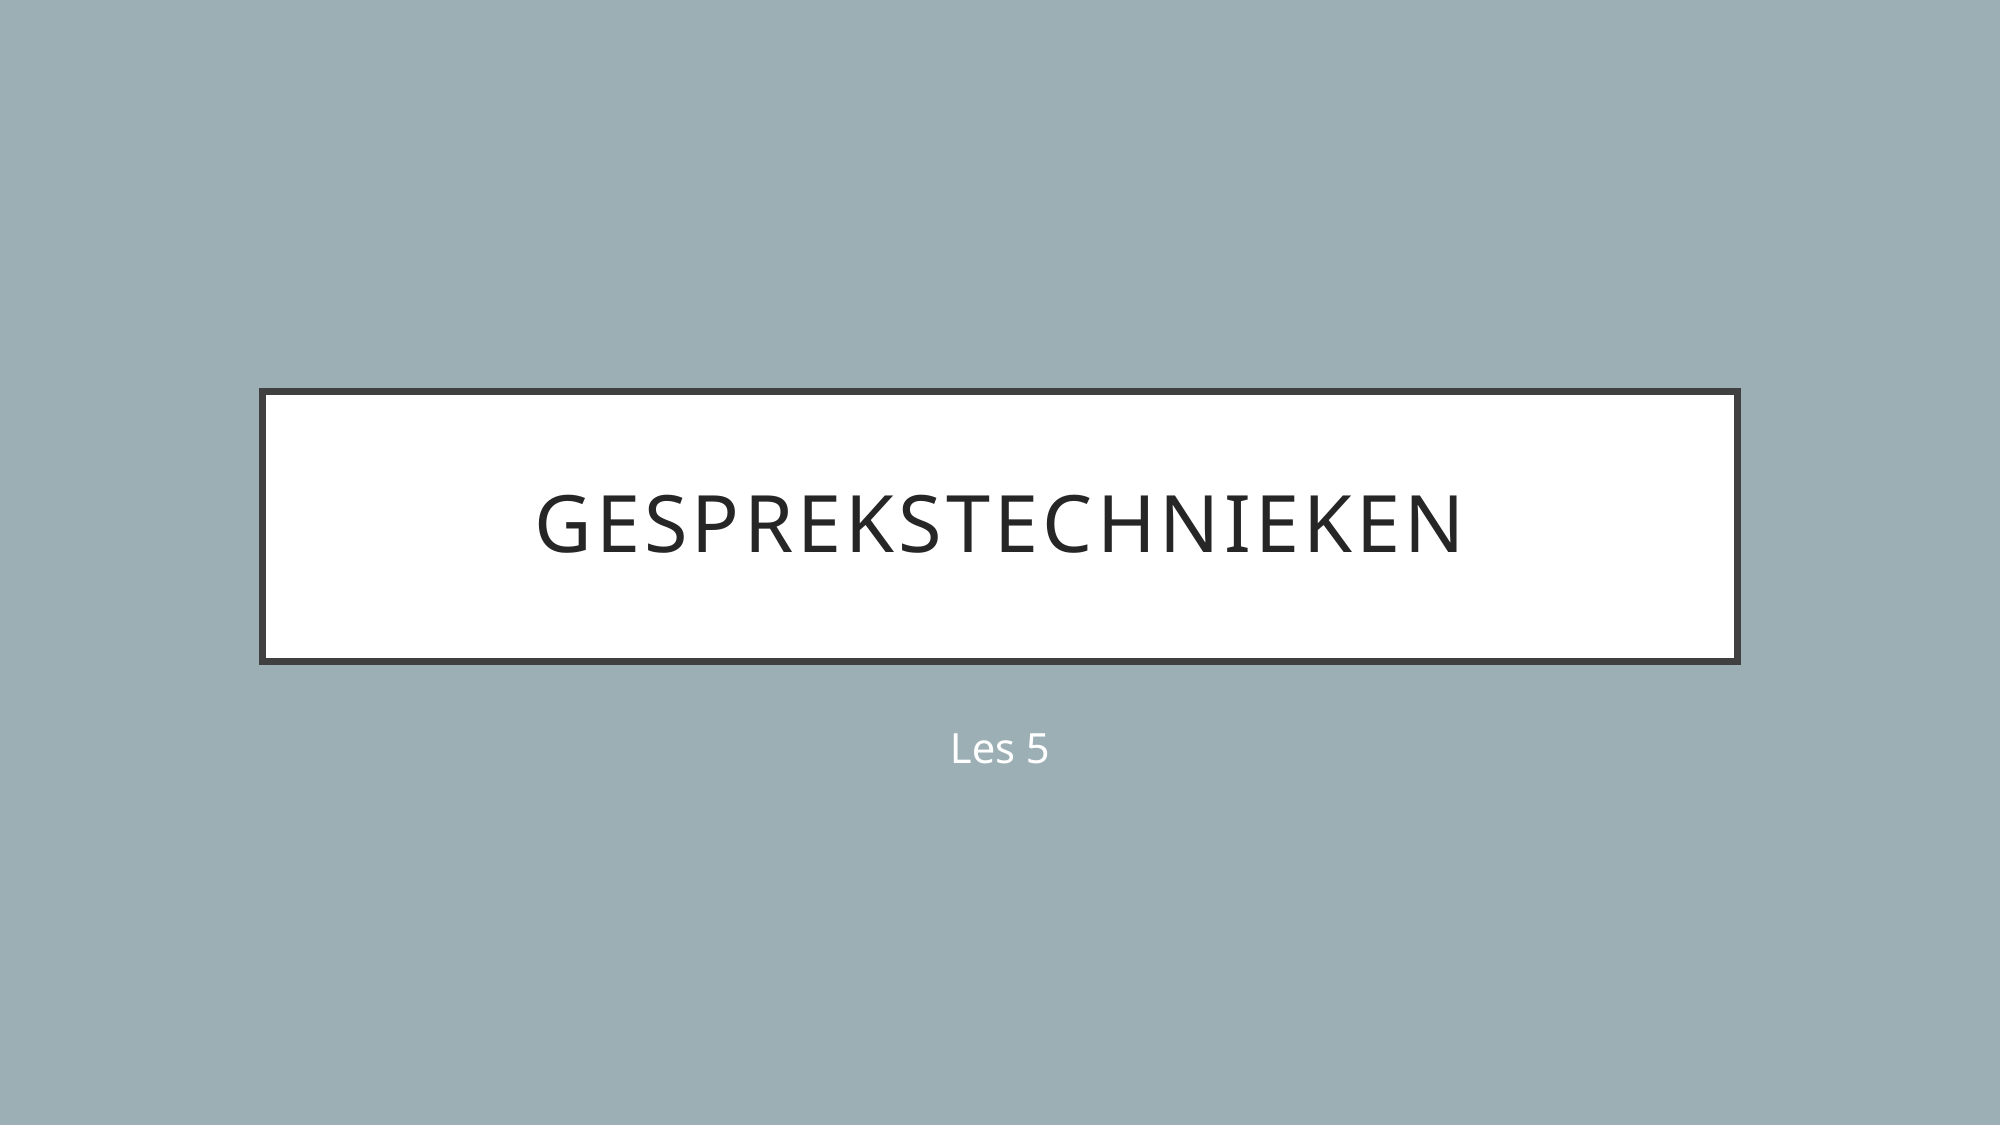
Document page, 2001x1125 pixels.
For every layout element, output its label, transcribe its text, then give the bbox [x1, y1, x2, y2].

subtitle Les 5 [442, 713, 1558, 918]
title gesprekstechnieken [259, 388, 1741, 665]
